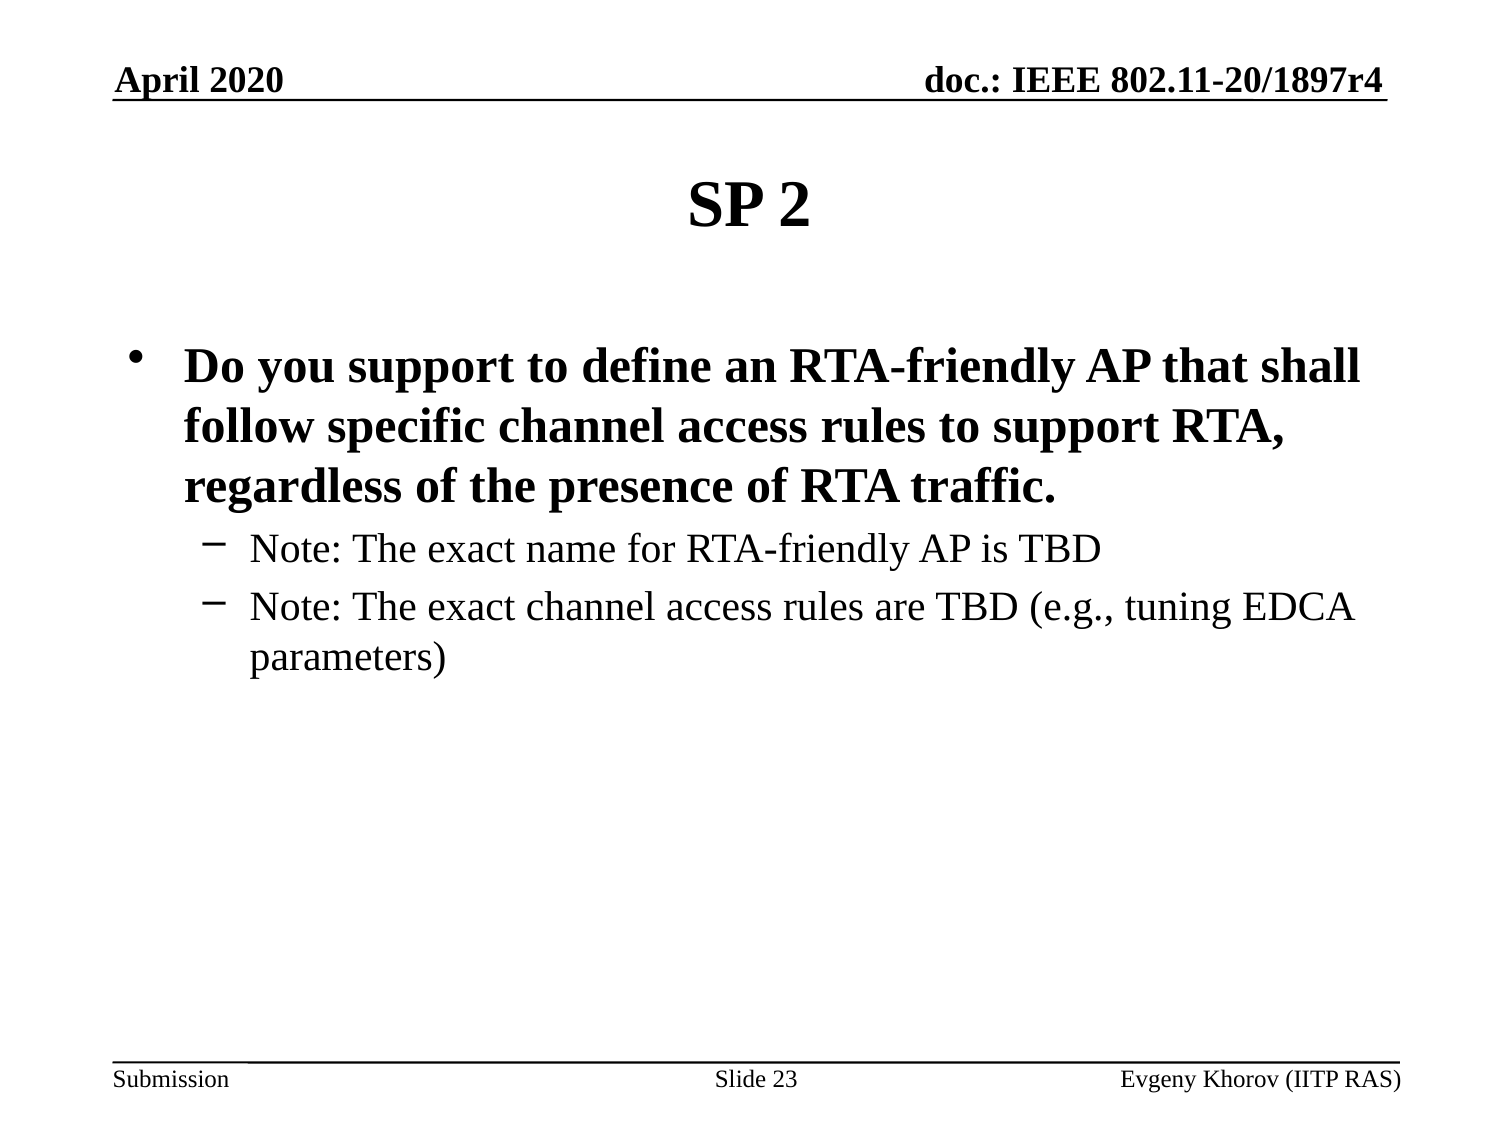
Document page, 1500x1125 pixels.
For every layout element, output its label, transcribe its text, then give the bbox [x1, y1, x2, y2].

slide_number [114, 54, 286, 101]
footer Evgeny Khorov (IITP RAS) [949, 1061, 1402, 1093]
title SP 2 [112, 112, 1388, 288]
slide_number Slide 23 [712, 1061, 800, 1093]
list Do you support to define an RTA-friendly AP that shall follow specific channel access rules to support RTA, regardless of the presence of RTA traffic. Note: The exact name for RTA-friendly AP is TBD Note: The exact channel access rules are TBD (e.g., tuning EDCA parameters) [112, 324, 1388, 1001]
